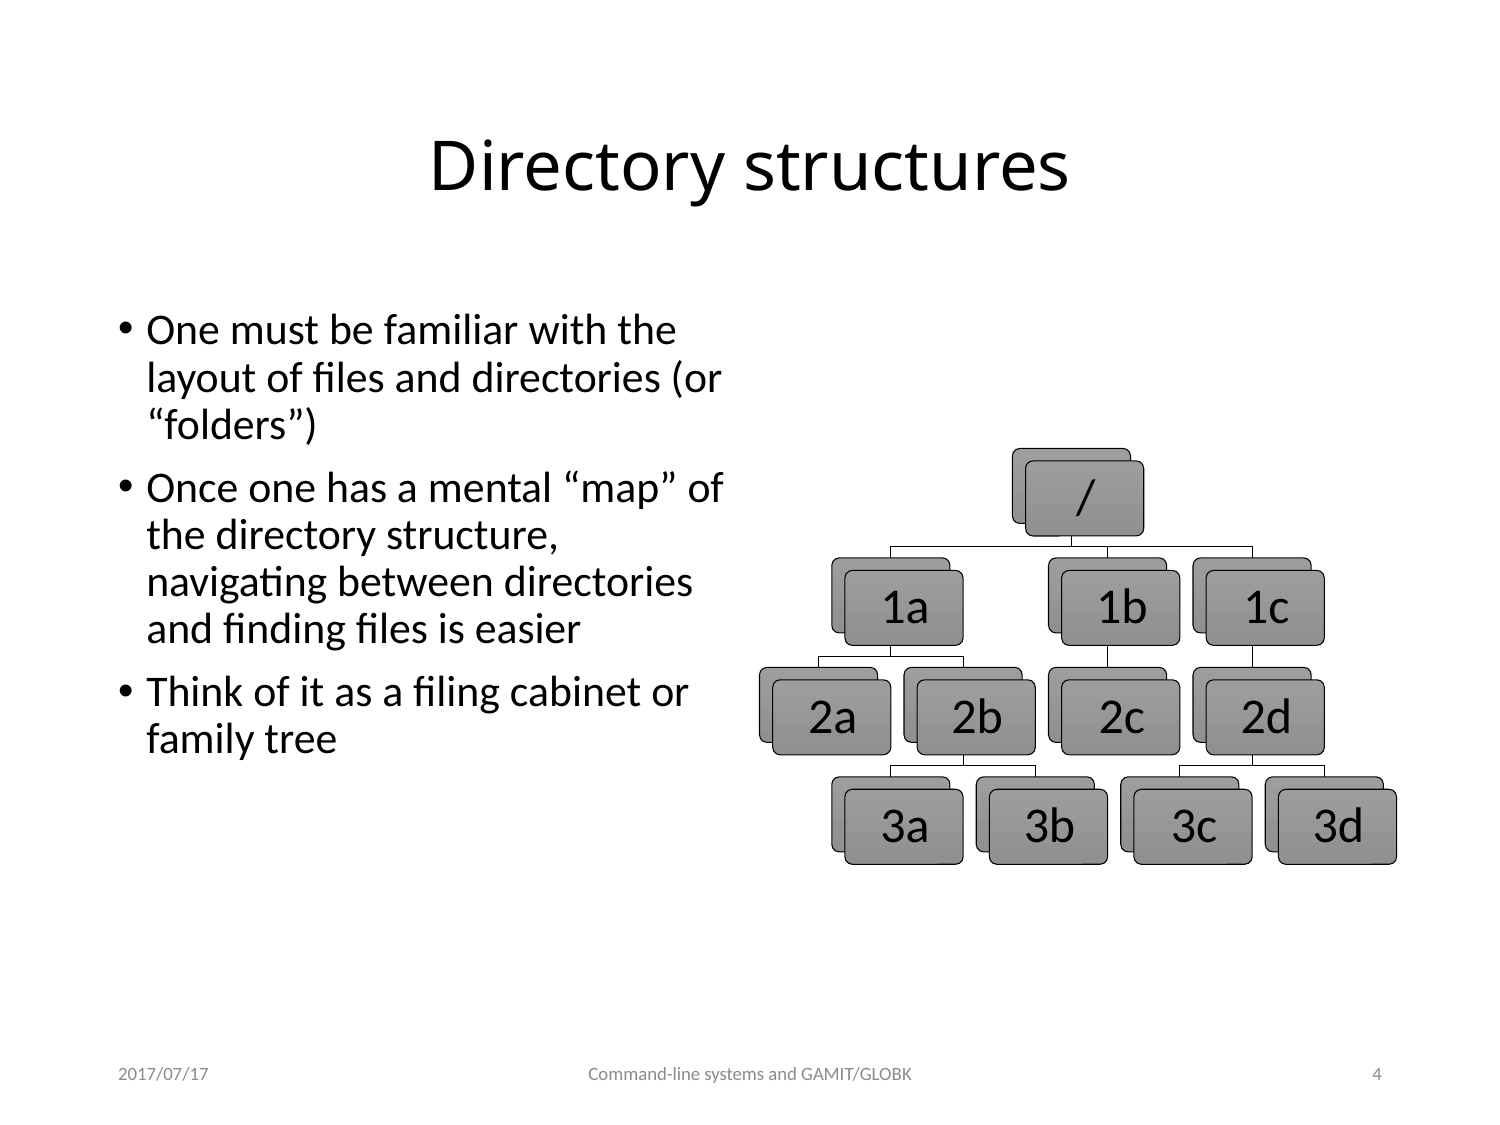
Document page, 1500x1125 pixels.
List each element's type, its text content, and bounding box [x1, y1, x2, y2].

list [759, 299, 1397, 1014]
footer Command-line systems and GAMIT/GLOBK [496, 1042, 1004, 1103]
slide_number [103, 1042, 441, 1103]
list One must be familiar with the layout of files and directories (or “folders”) Once one has a mental “map” of the directory structure, navigating between directories and finding files is easier Think of it as a filing cabinet or family tree [103, 299, 741, 1014]
slide_number 3 [1059, 1042, 1397, 1103]
title Directory structures [103, 59, 1397, 278]
